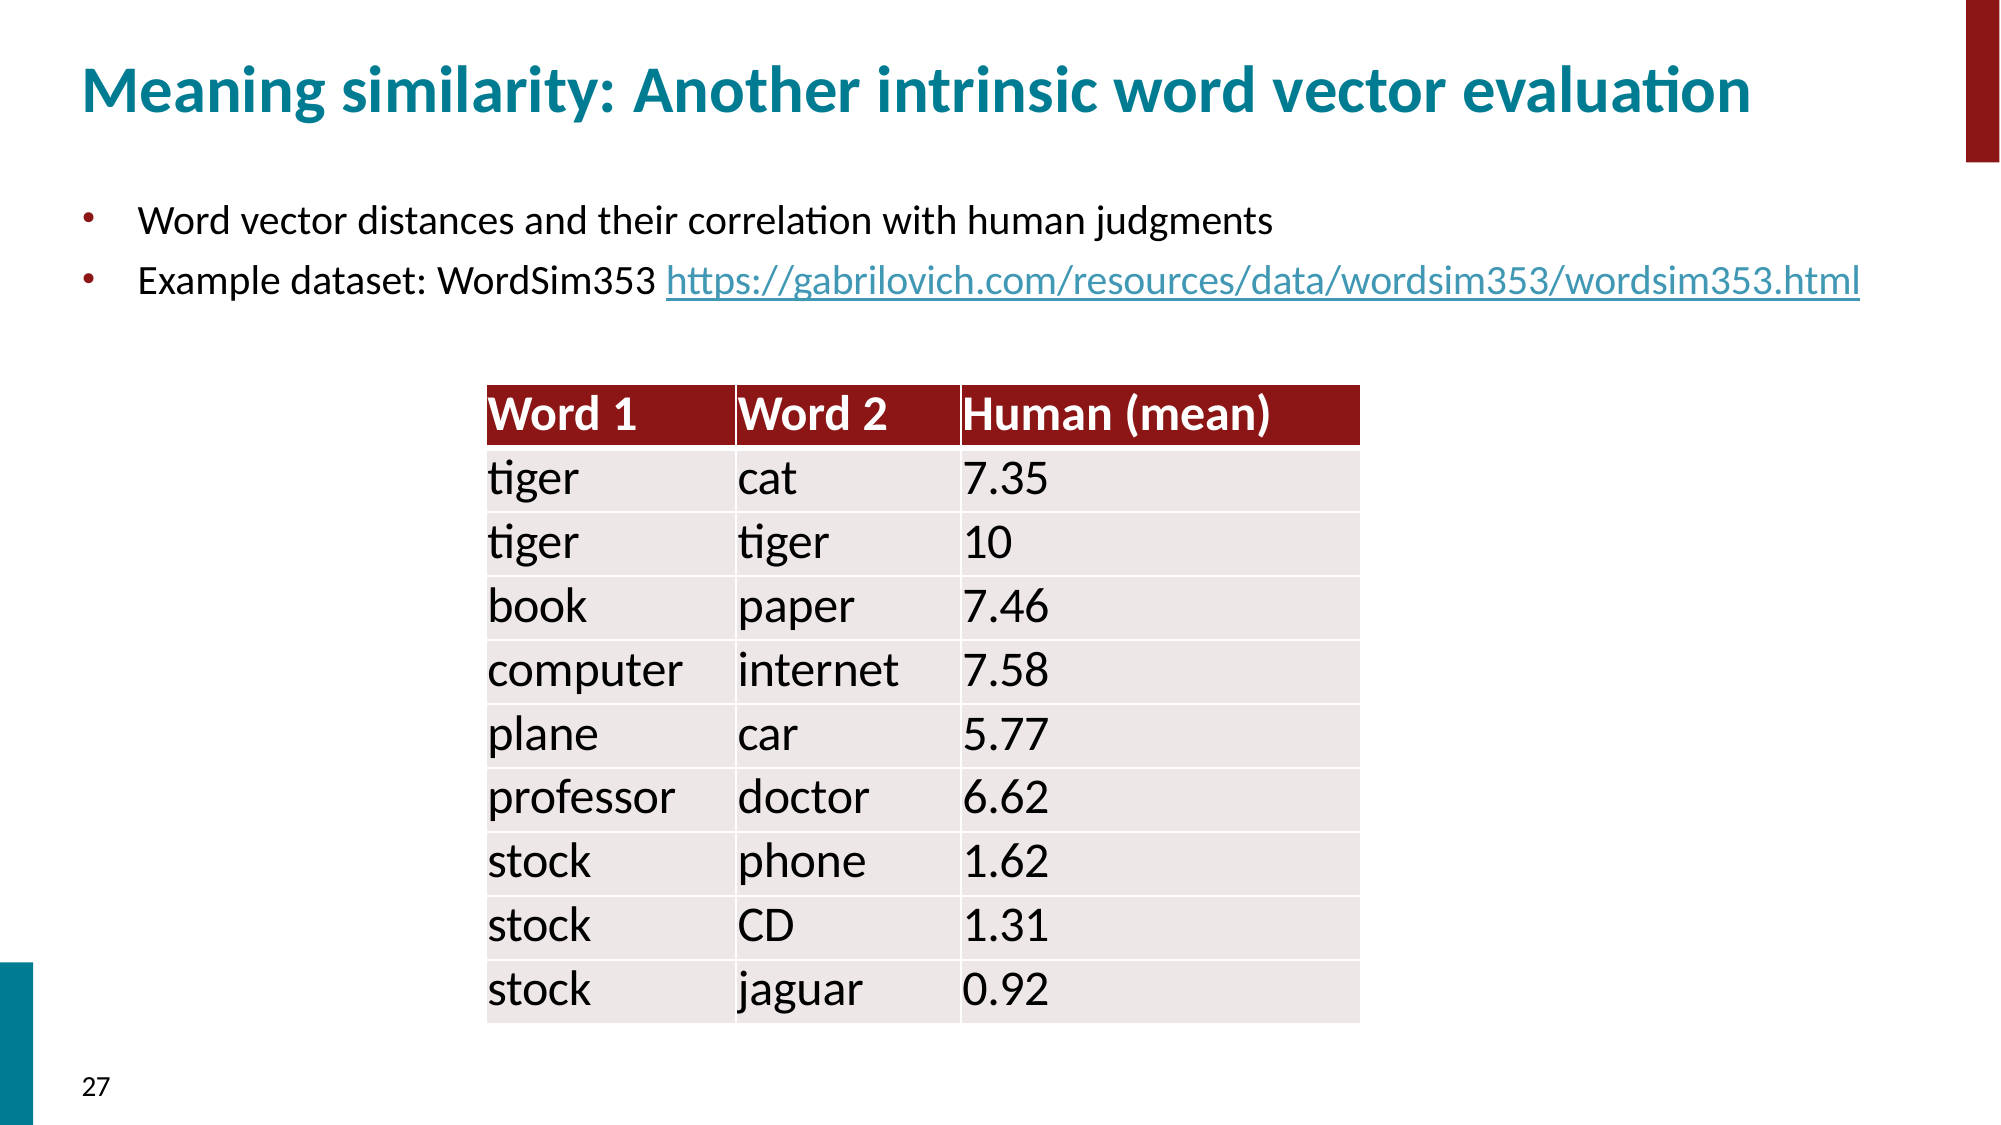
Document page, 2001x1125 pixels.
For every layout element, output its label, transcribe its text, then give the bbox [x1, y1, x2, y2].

table_cell 0.92 [962, 961, 1360, 1023]
table_header Word 1 [487, 385, 735, 445]
table_header Human (mean) [962, 385, 1360, 445]
table_cell doctor [737, 769, 960, 831]
title Meaning similarity: Another intrinsic word vector evaluation [79, 4, 1921, 234]
table_cell jaguar [737, 961, 960, 1023]
table_cell 5.77 [962, 705, 1360, 767]
table_cell stock [487, 833, 735, 895]
table_cell paper [737, 577, 960, 639]
table_cell computer [487, 641, 735, 703]
table_cell tiger [487, 513, 735, 575]
table_cell stock [487, 961, 735, 1023]
slide_number 39 [75, 1067, 120, 1125]
table_cell 7.46 [962, 577, 1360, 639]
table_cell 7.35 [962, 451, 1360, 511]
table_cell plane [487, 705, 735, 767]
table_cell 10 [962, 513, 1360, 575]
text_box Word vector distances and their correlation with human judgments Example dataset: WordSim353 https://gabrilovich.com/resources/data/wordsim353/wordsim353.html [79, 180, 1889, 304]
table_cell 6.62 [962, 769, 1360, 831]
table_cell car [737, 705, 960, 767]
table_header Word 2 [737, 385, 960, 445]
table_cell 1.62 [962, 833, 1360, 895]
table_cell tiger [737, 513, 960, 575]
table_cell book [487, 577, 735, 639]
table_cell 7.58 [962, 641, 1360, 703]
table_cell 1.31 [962, 897, 1360, 959]
table_cell phone [737, 833, 960, 895]
table_cell cat [737, 451, 960, 511]
table_cell CD [737, 897, 960, 959]
table_cell professor [487, 769, 735, 831]
table_cell stock [487, 897, 735, 959]
table_cell tiger [487, 451, 735, 511]
table_cell internet [737, 641, 960, 703]
